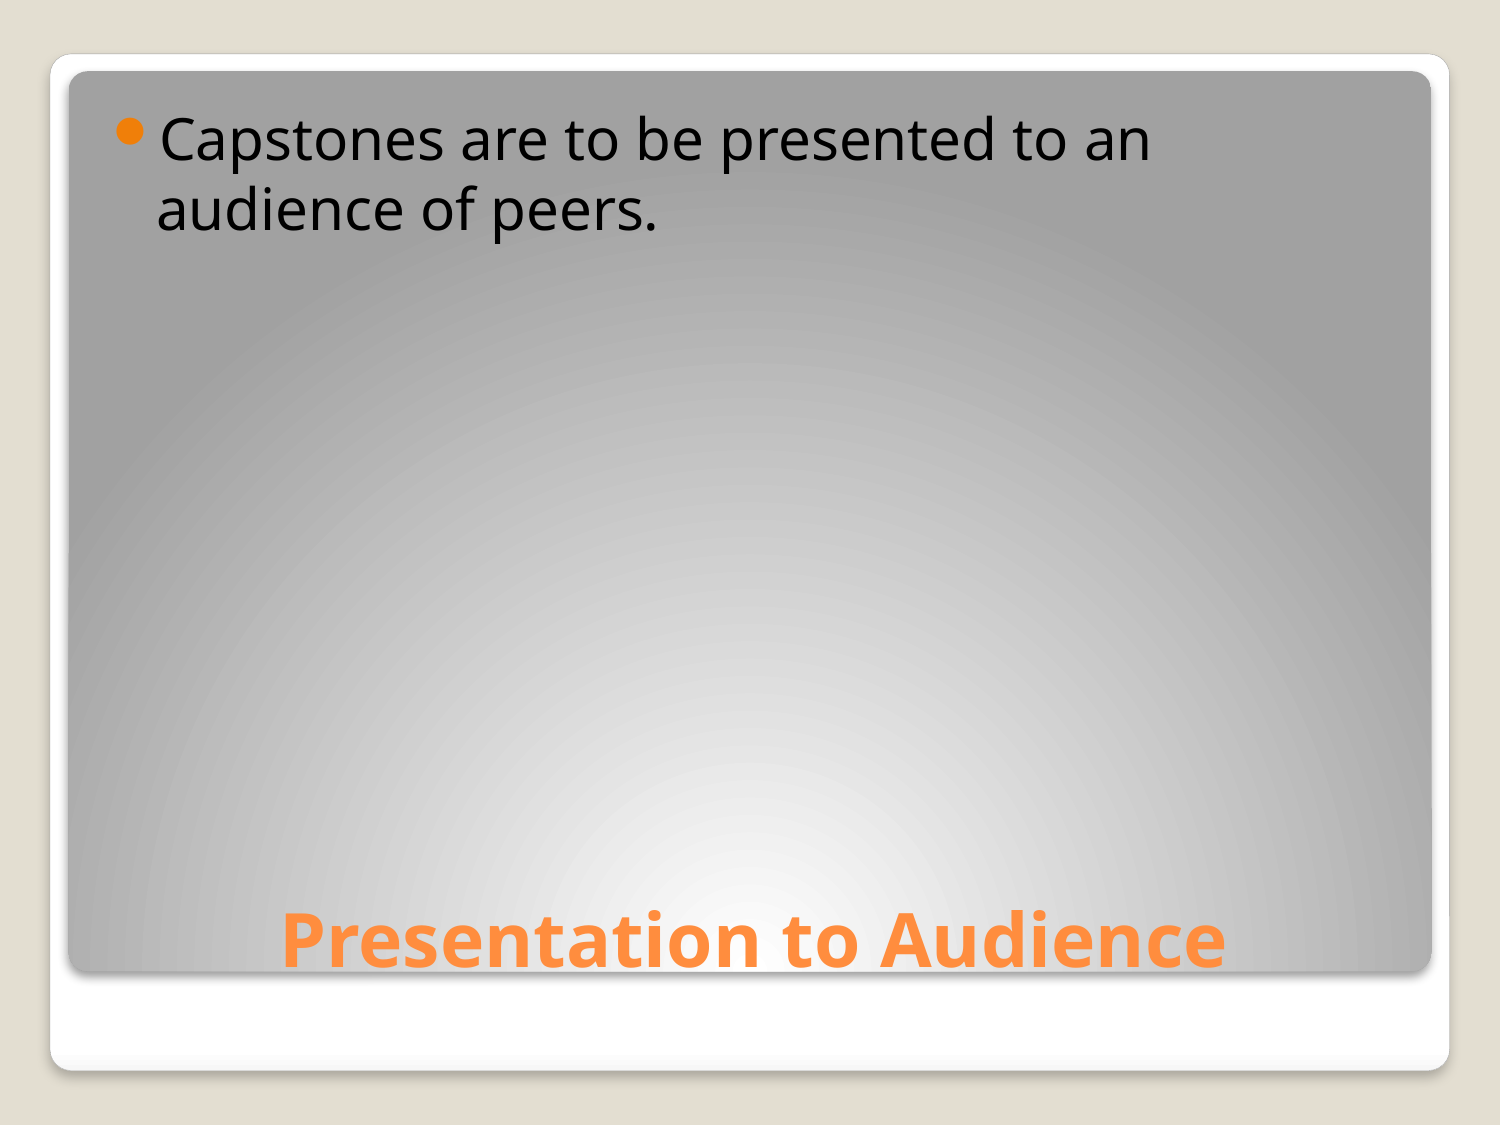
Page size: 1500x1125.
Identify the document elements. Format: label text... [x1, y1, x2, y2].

list Capstones are to be presented to an audience of peers. [82, 86, 1426, 775]
title Presentation to Audience [82, 817, 1425, 990]
